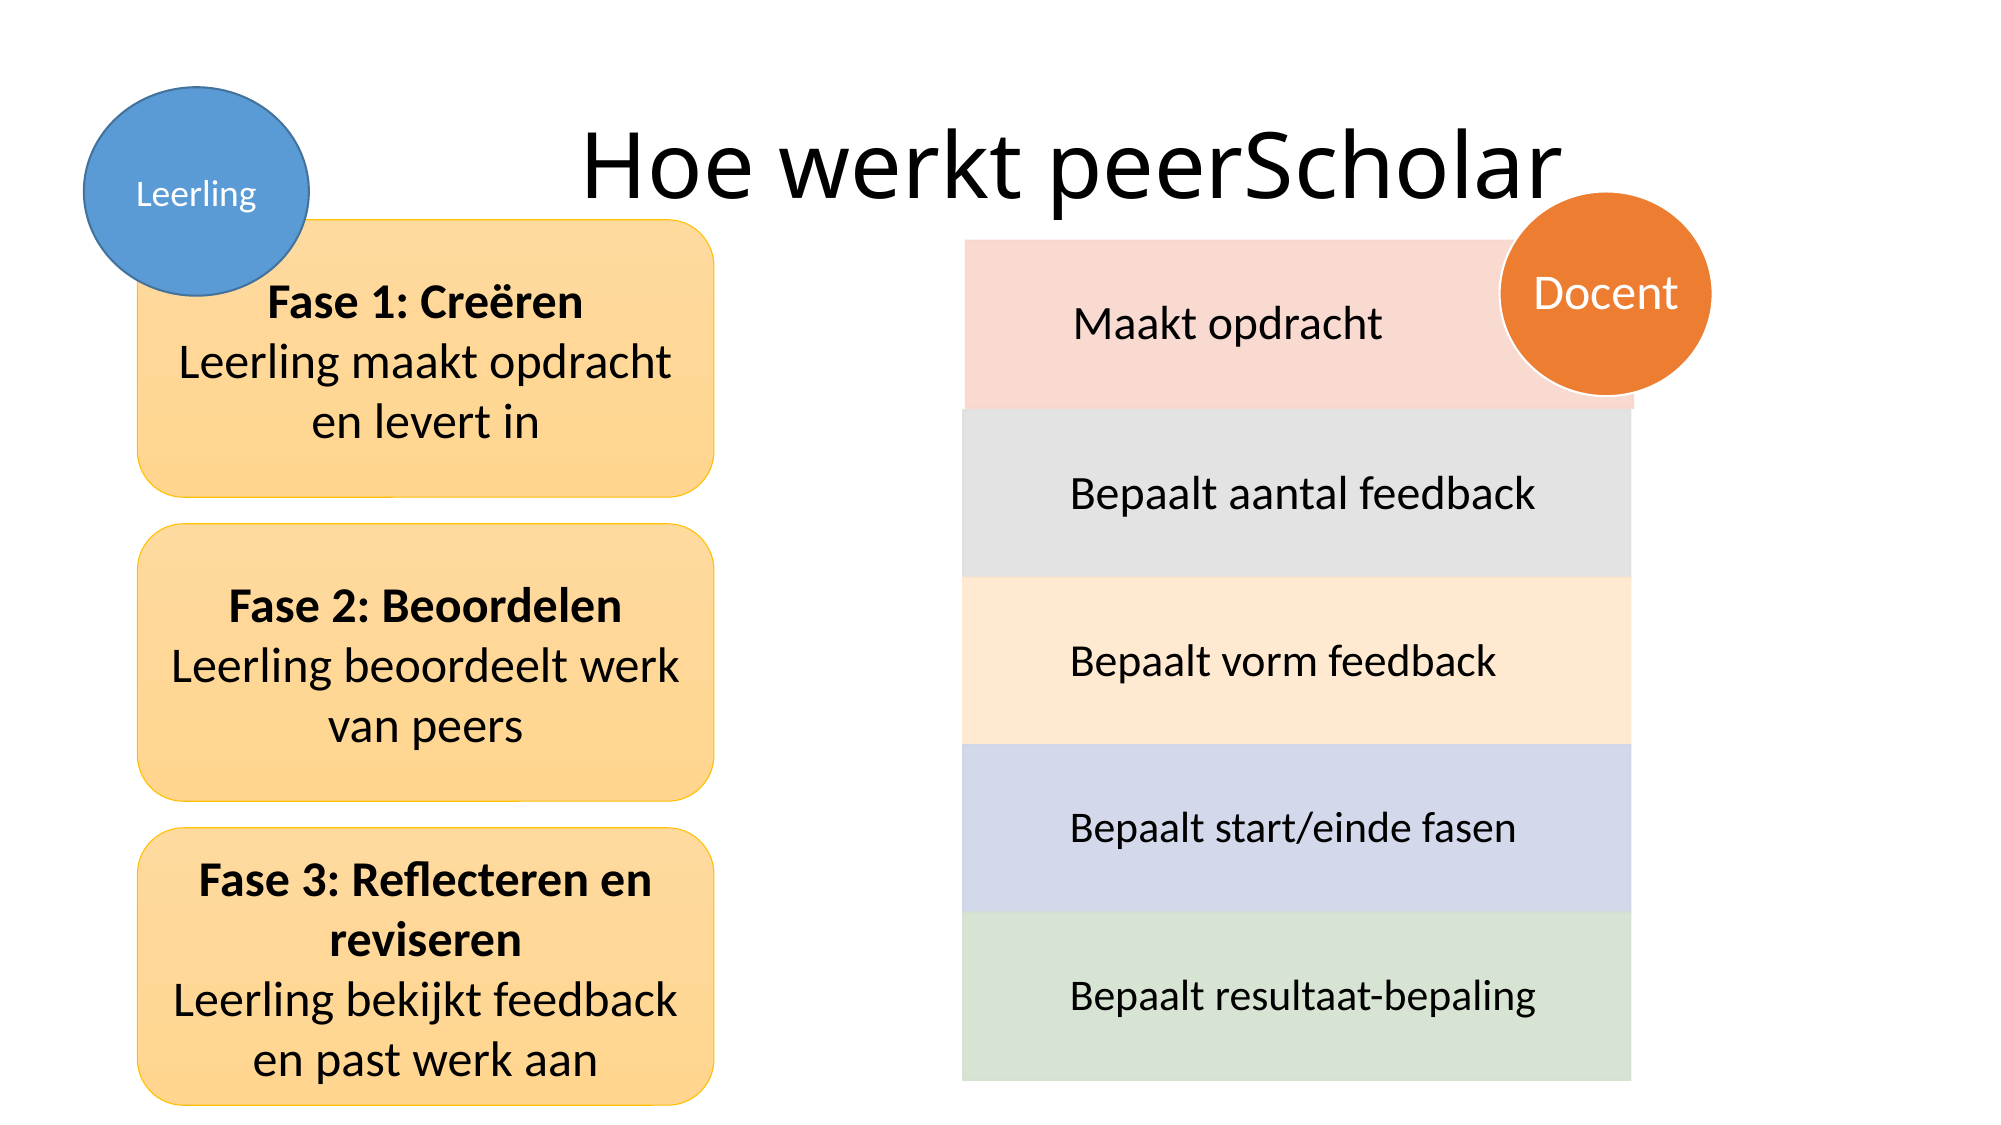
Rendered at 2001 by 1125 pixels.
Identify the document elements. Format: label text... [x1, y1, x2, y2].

title Hoe werkt peerScholar [137, 59, 1863, 278]
text_box Fase 1: Creëren Leerling maakt opdracht en levert in [136, 278, 661, 498]
text_box Leerling [82, 86, 310, 297]
text_box Fase 3: Reflecteren en reviseren Leerling bekijkt feedback en past werk aan [136, 827, 709, 1106]
text_box Fase 2: Beoordelen Leerling beoordeelt werk van peers [136, 523, 661, 802]
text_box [661, 191, 1830, 1081]
